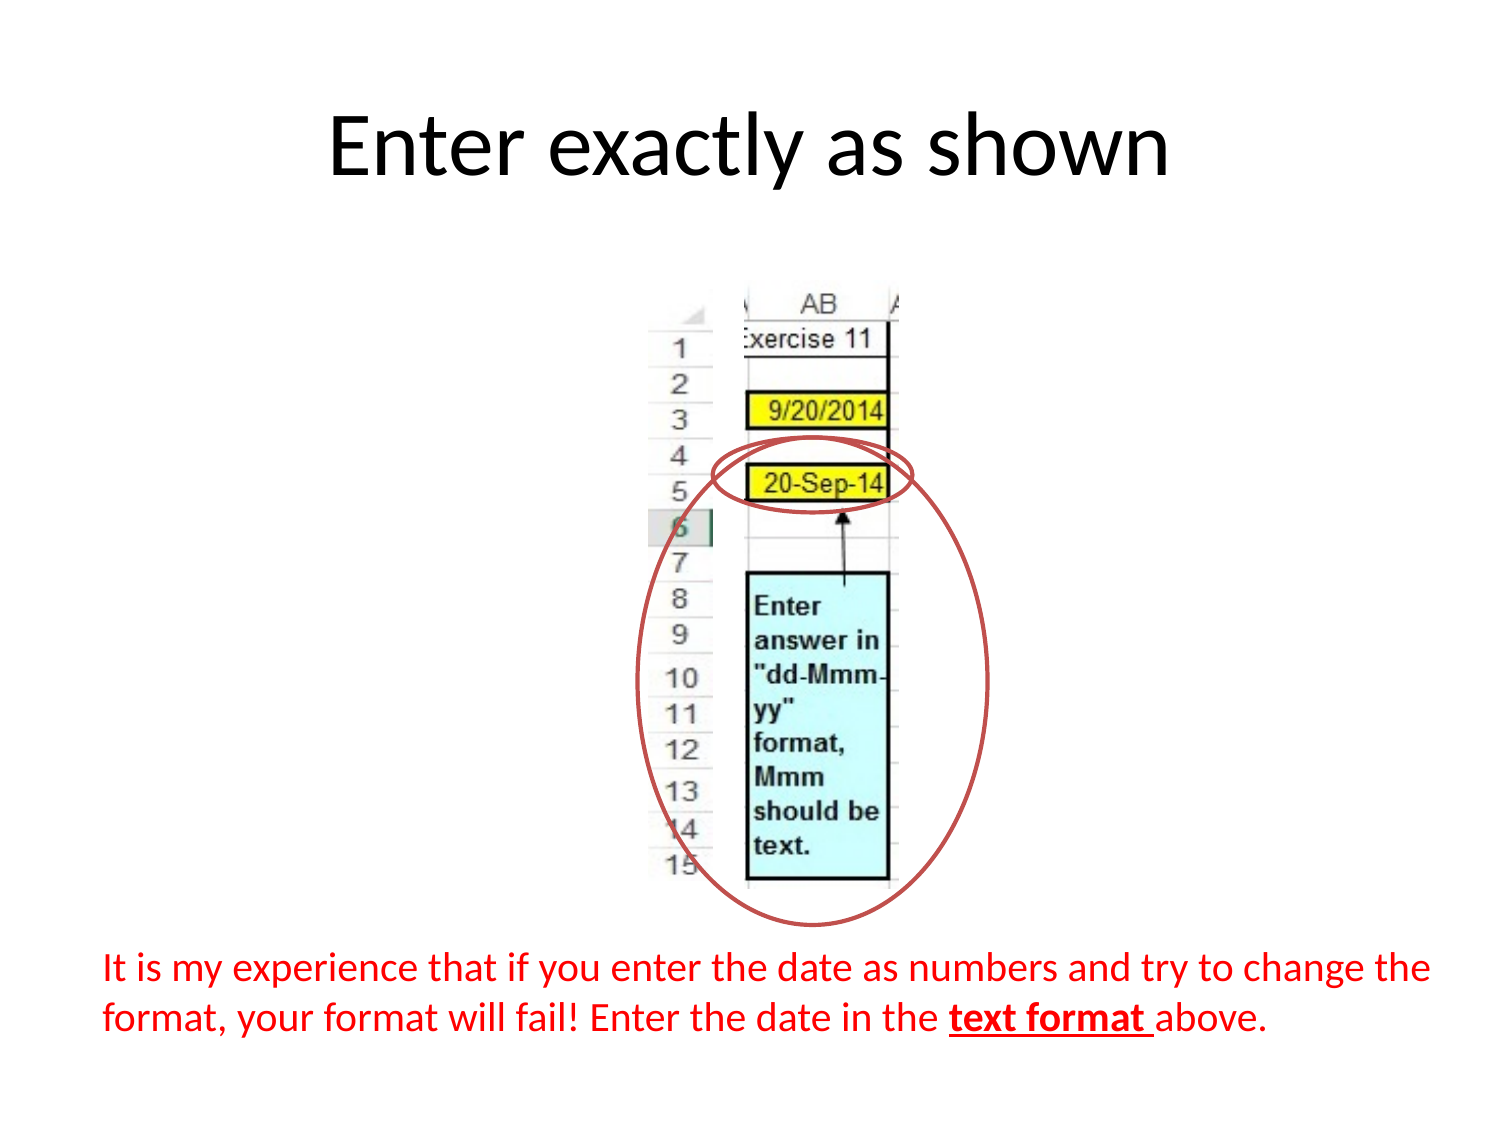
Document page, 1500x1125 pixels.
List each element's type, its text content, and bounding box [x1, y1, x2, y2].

text_box [635, 609, 643, 753]
text_box [715, 479, 990, 928]
text_box It is my experience that if you enter the date as numbers and try to change the format, your format will fail! Enter the date in the text format above. [87, 932, 1488, 1047]
text_box [718, 447, 739, 503]
title Enter exactly as shown [75, 45, 1425, 233]
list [744, 280, 899, 889]
picture [648, 289, 713, 881]
text_box [904, 457, 915, 493]
